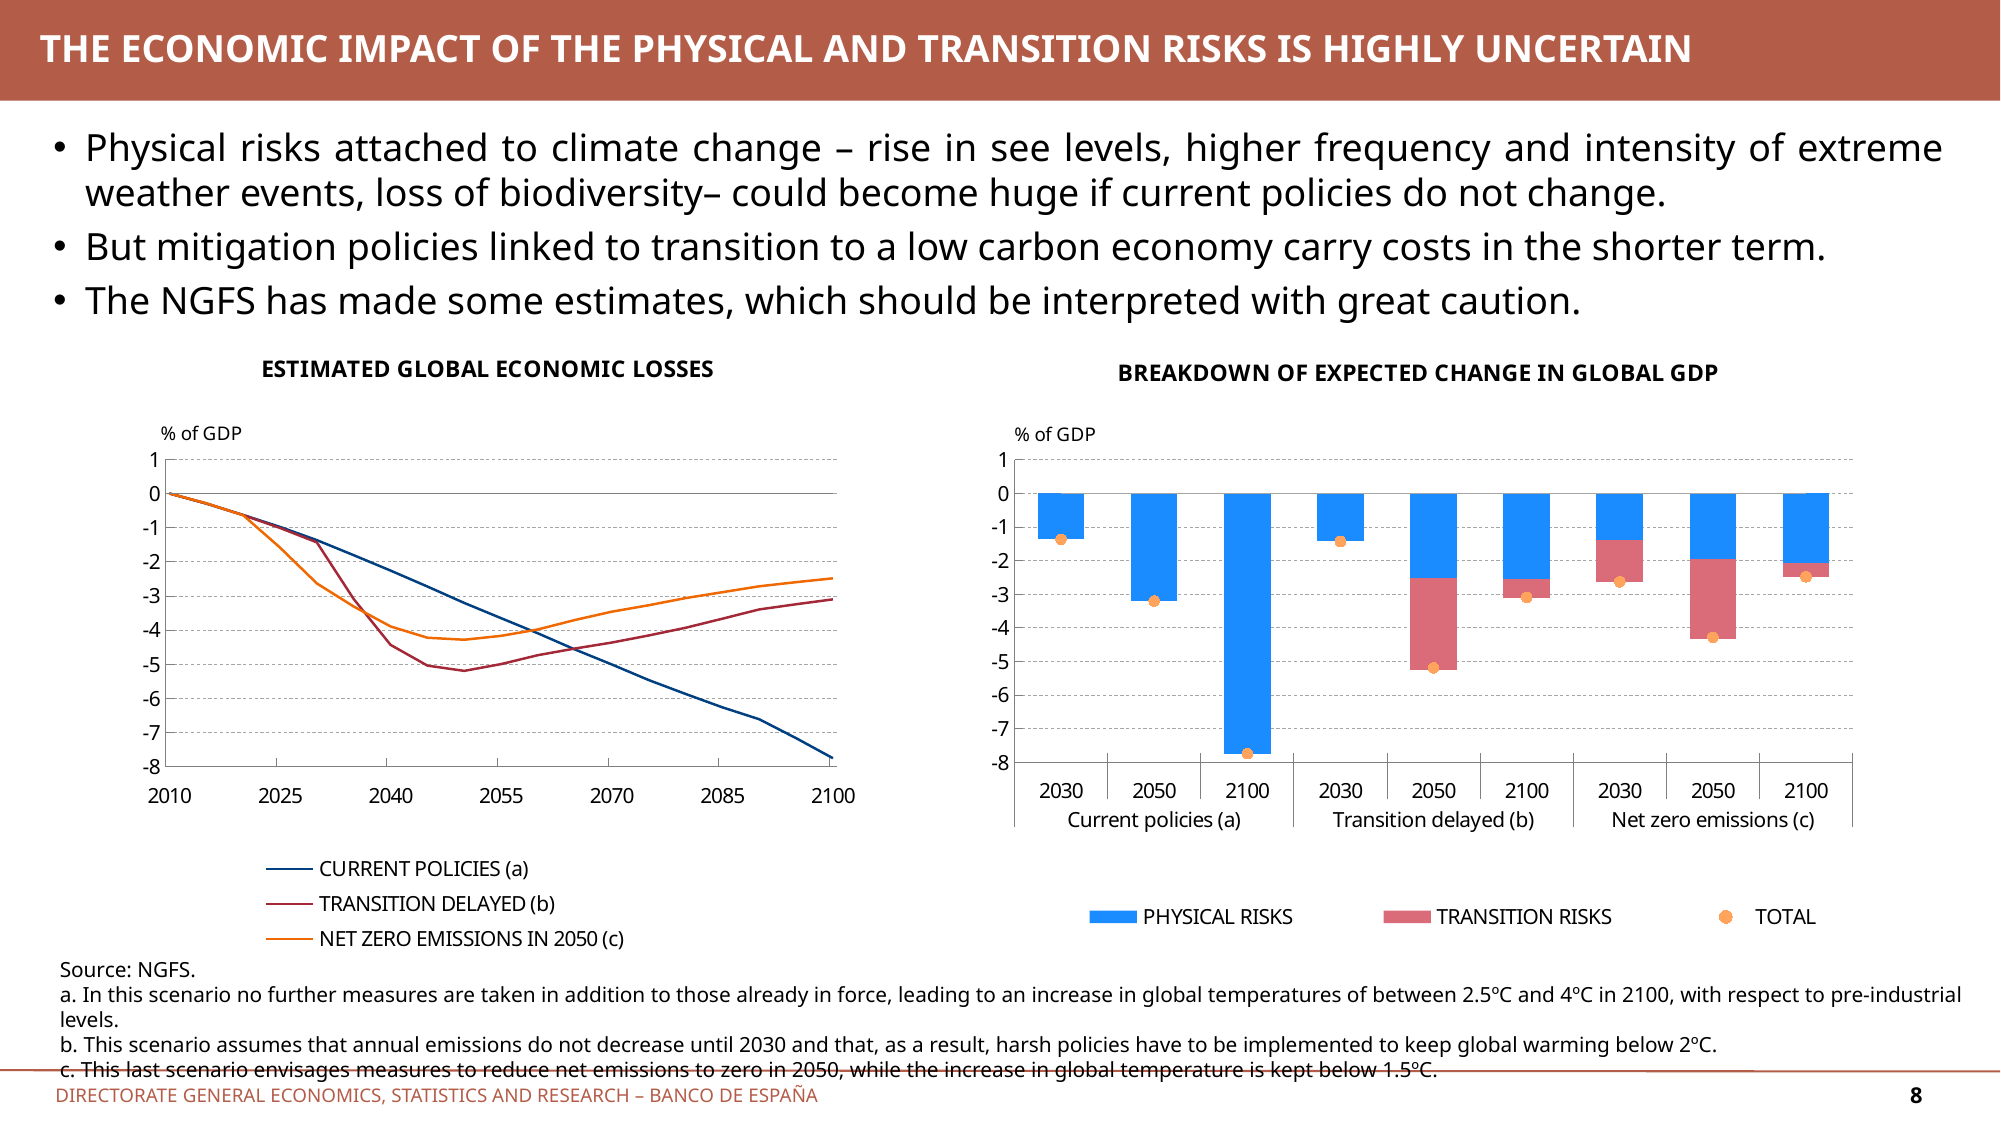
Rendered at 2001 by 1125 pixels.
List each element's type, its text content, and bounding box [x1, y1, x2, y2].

chart [95, 337, 894, 1025]
text_box Source: NGFS. a. In this scenario no further measures are taken in addition to those already in force, leading to an increase in global temperatures of between 2.5ºC and 4ºC in 2100, with respect to pre-industrial levels. b. This scenario assumes that annual emissions do not decrease until 2030 and that, as a result, harsh policies have to be implemented to keep global warming below 2ºC. c. This last scenario envisages measures to reduce net emissions to zero in 2050, while the increase in global temperature is kept below 1.5ºC. [59, 941, 1962, 1071]
chart [966, 337, 1901, 1025]
text_box Physical risks attached to climate change – rise in see levels, higher frequency and intensity of extreme weather events, loss of biodiversity– could become huge if current policies do not change. But mitigation policies linked to transition to a low carbon economy carry costs in the shorter term. The NGFS has made some estimates, which should be interpreted with great caution. [38, 116, 1961, 338]
slide_number 8 [1843, 1074, 1938, 1122]
title The economic impact of the physical and transition risks is highly uncertain [24, 23, 1977, 102]
